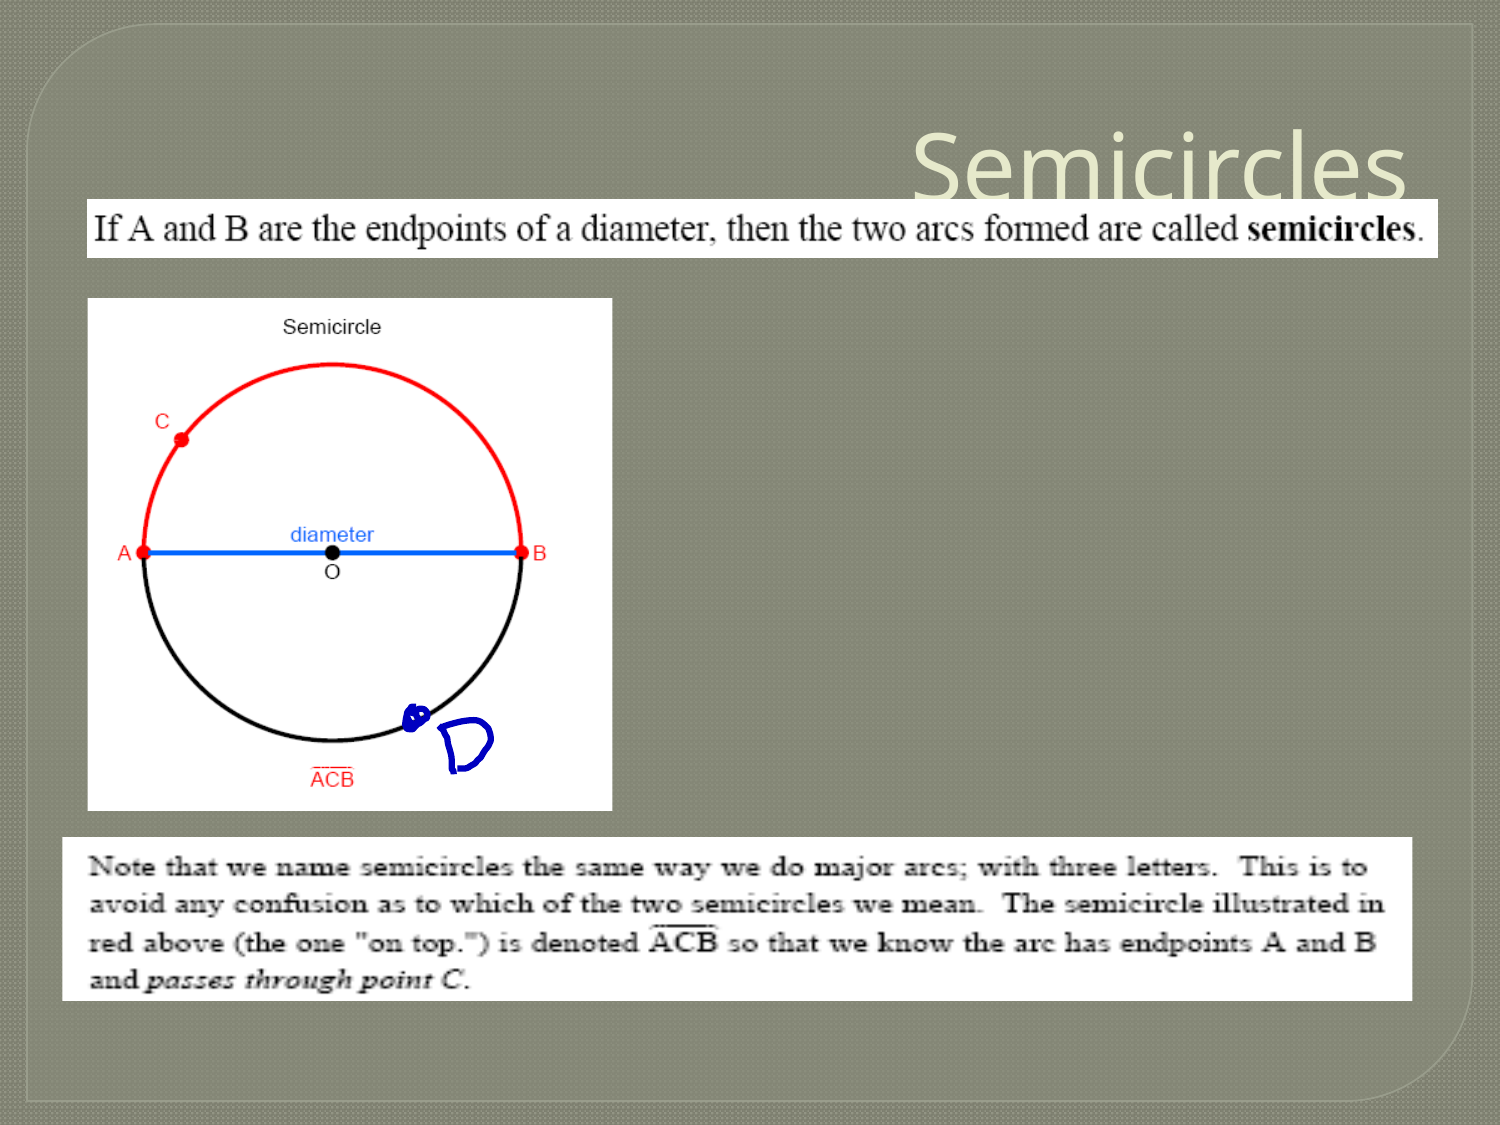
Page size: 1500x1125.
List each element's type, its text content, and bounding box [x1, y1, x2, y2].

picture [62, 837, 1413, 1002]
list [87, 199, 1438, 258]
title Semicircles [75, 41, 1425, 230]
picture [87, 298, 613, 812]
